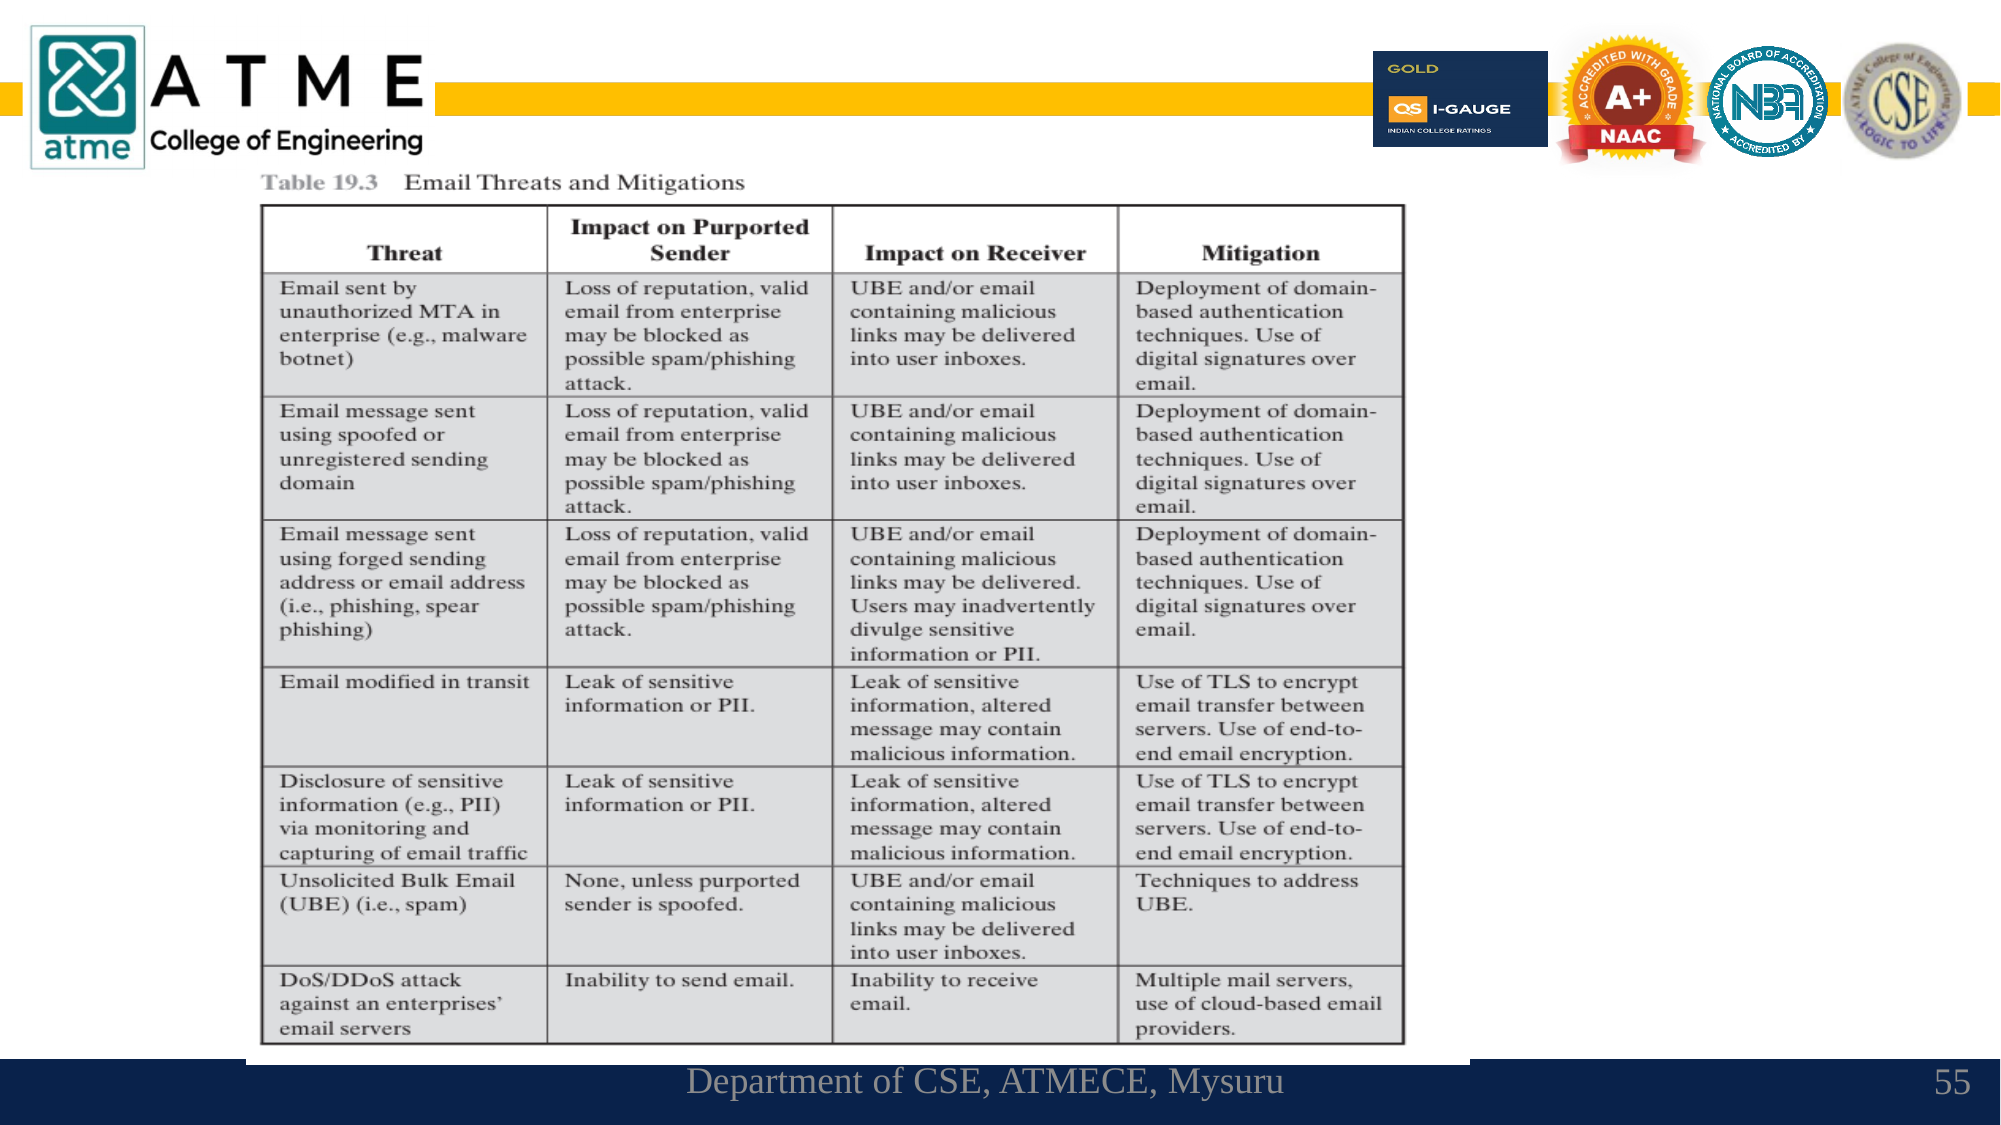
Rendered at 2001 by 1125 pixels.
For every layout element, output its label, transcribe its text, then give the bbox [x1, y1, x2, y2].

footer Department of CSE, ATMECE, Mysuru [501, 1072, 1470, 1102]
picture [0, 15, 2001, 1125]
slide_number 55 [1511, 1057, 1972, 1103]
picture [1373, 20, 1828, 180]
picture [1840, 26, 1968, 176]
